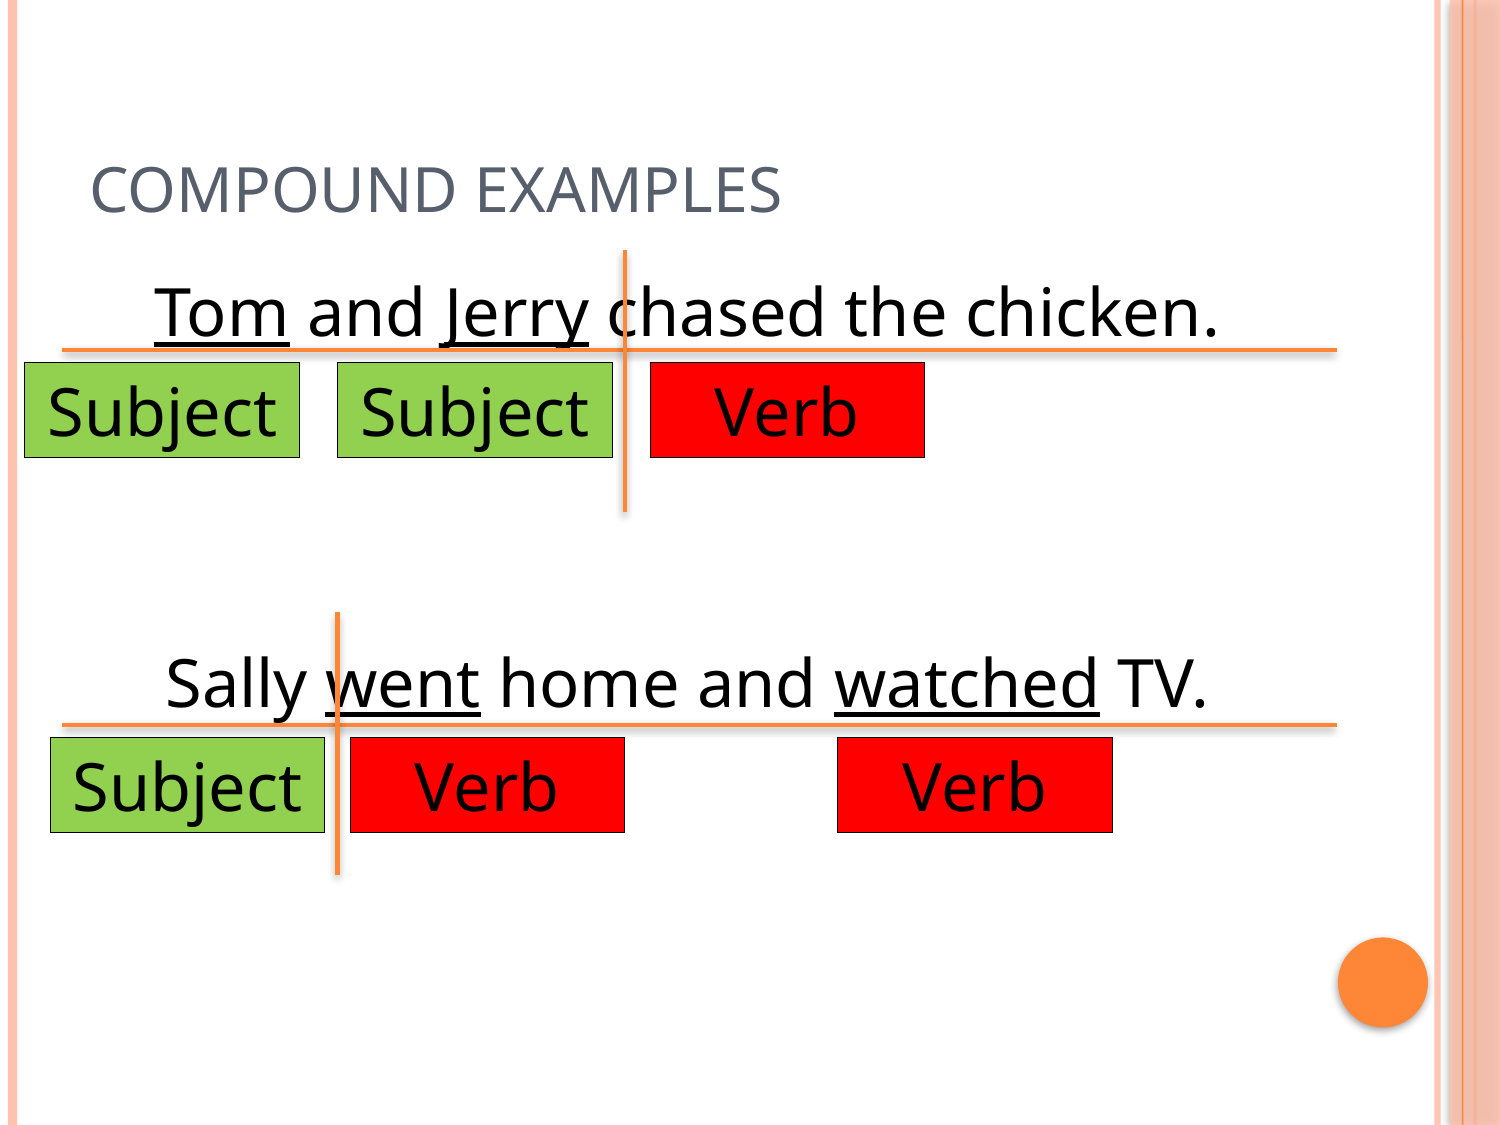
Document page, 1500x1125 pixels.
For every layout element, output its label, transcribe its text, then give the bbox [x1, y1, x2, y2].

text_box Verb [837, 737, 1113, 833]
text_box Subject [337, 362, 613, 458]
list Tom and Jerry chased the chicken. Sally went home and watched TV. [633, 262, 1300, 345]
text_box Subject [24, 362, 300, 458]
text_box Verb [650, 362, 925, 458]
text_box Verb [350, 737, 625, 833]
list Tom and Jerry chased the chicken. Sally went home and watched TV. [75, 362, 1300, 720]
list Tom and Jerry chased the chicken. Sally went home and watched TV. [75, 737, 1300, 1062]
text_box Subject [50, 737, 325, 833]
title Compound Examples [75, 45, 1300, 233]
list Tom and Jerry chased the chicken. Sally went home and watched TV. [75, 262, 616, 345]
